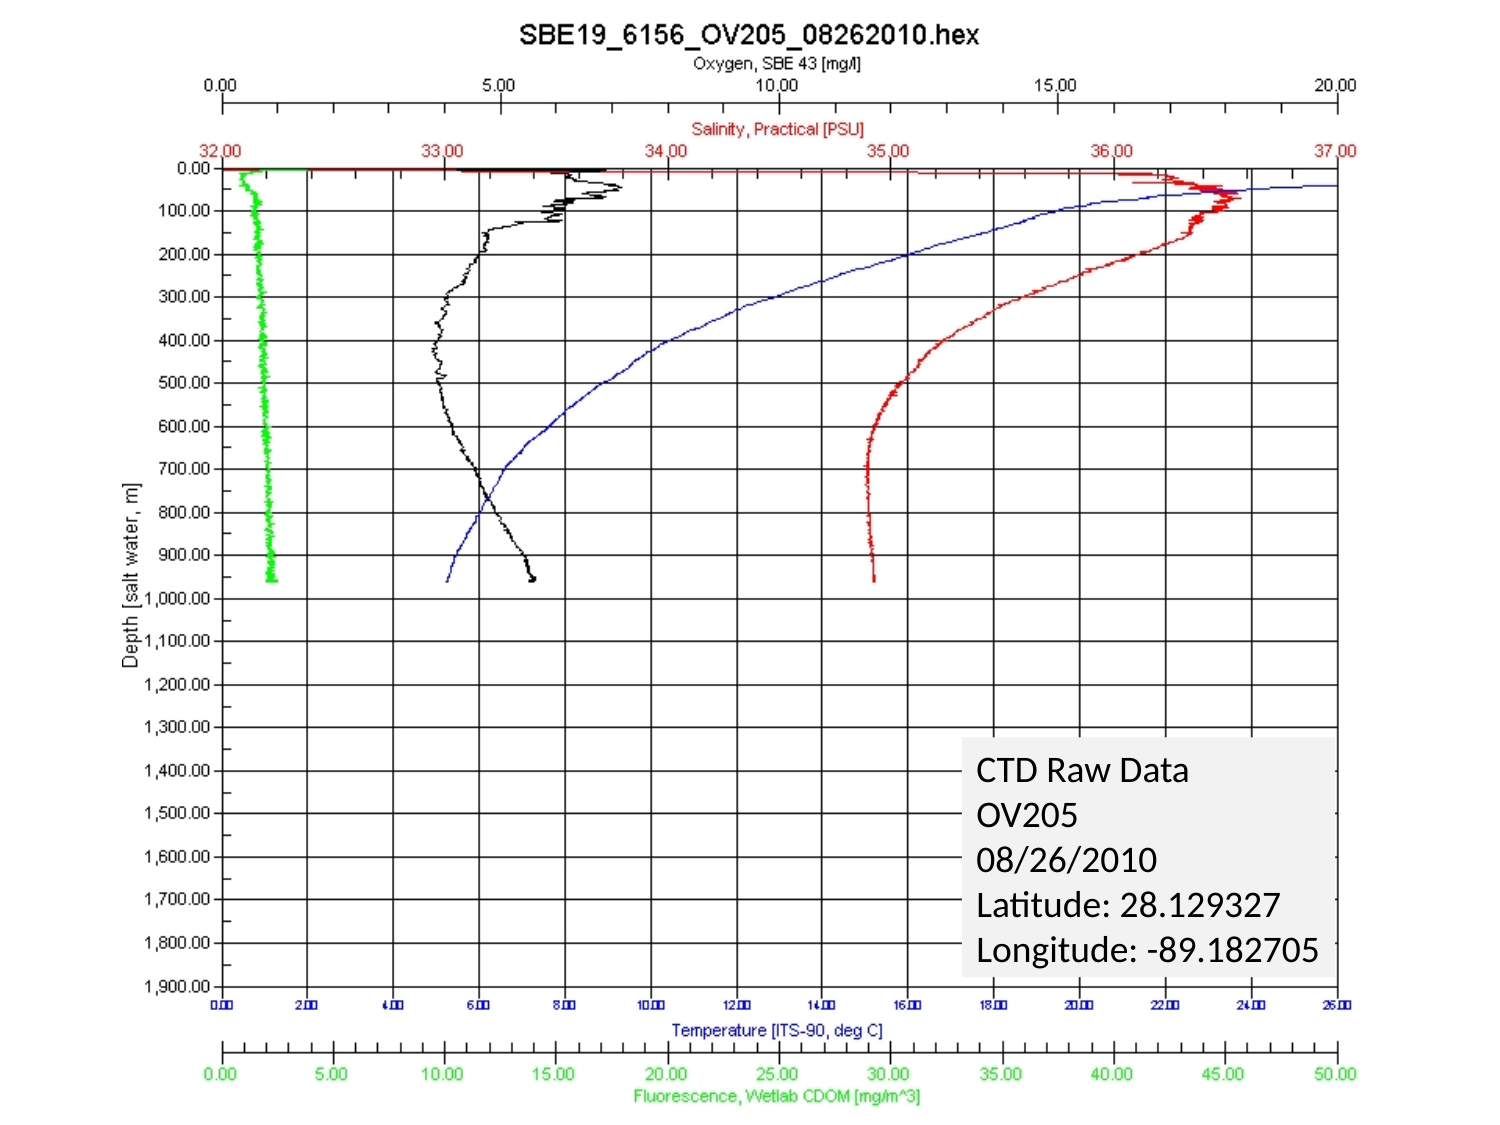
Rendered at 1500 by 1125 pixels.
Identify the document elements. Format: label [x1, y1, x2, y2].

picture [122, 18, 1378, 1107]
